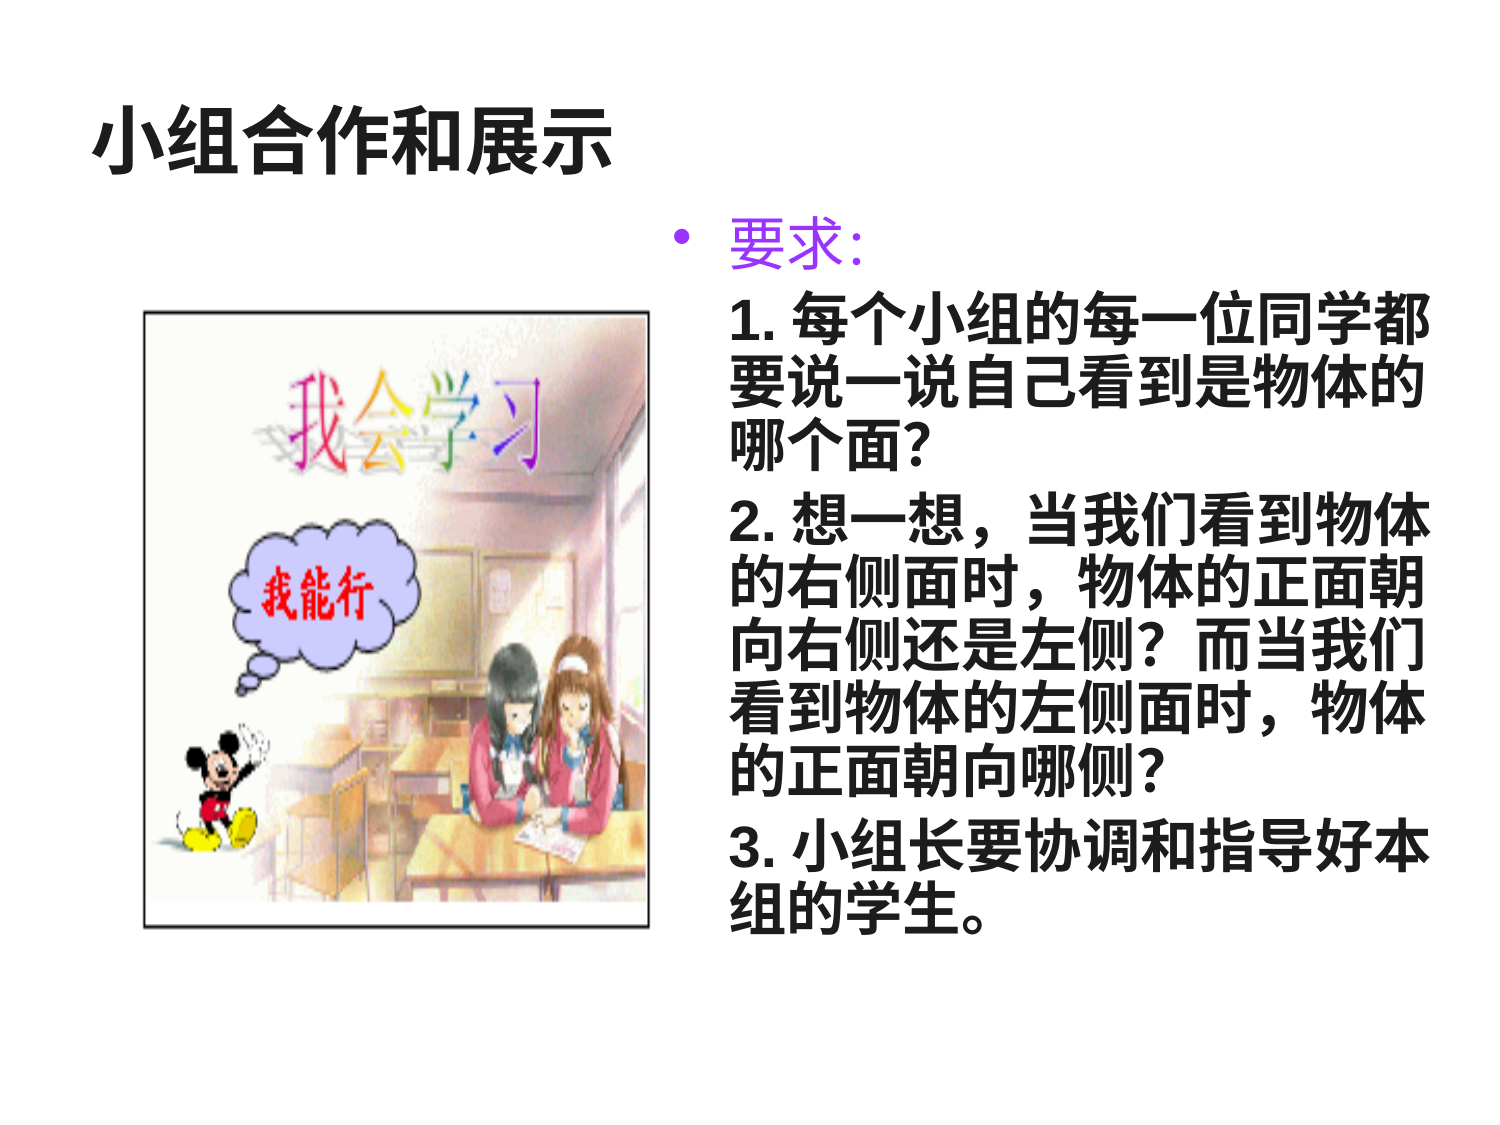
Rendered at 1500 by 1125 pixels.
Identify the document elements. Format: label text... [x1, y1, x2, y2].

list 要求： 1.每个小组的每一位同学都要说一说自己看到是物体的哪个面？ 2.想一想，当我们看到物体的右侧面时，物体的正面朝向右侧还是左侧？而当我们看到物体的左侧面时，物体的正面朝向哪侧？ 3.小组长要协调和指导好本组的学生。 [656, 207, 1457, 951]
title 小组合作和展示 [74, 68, 1081, 209]
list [111, 302, 691, 952]
